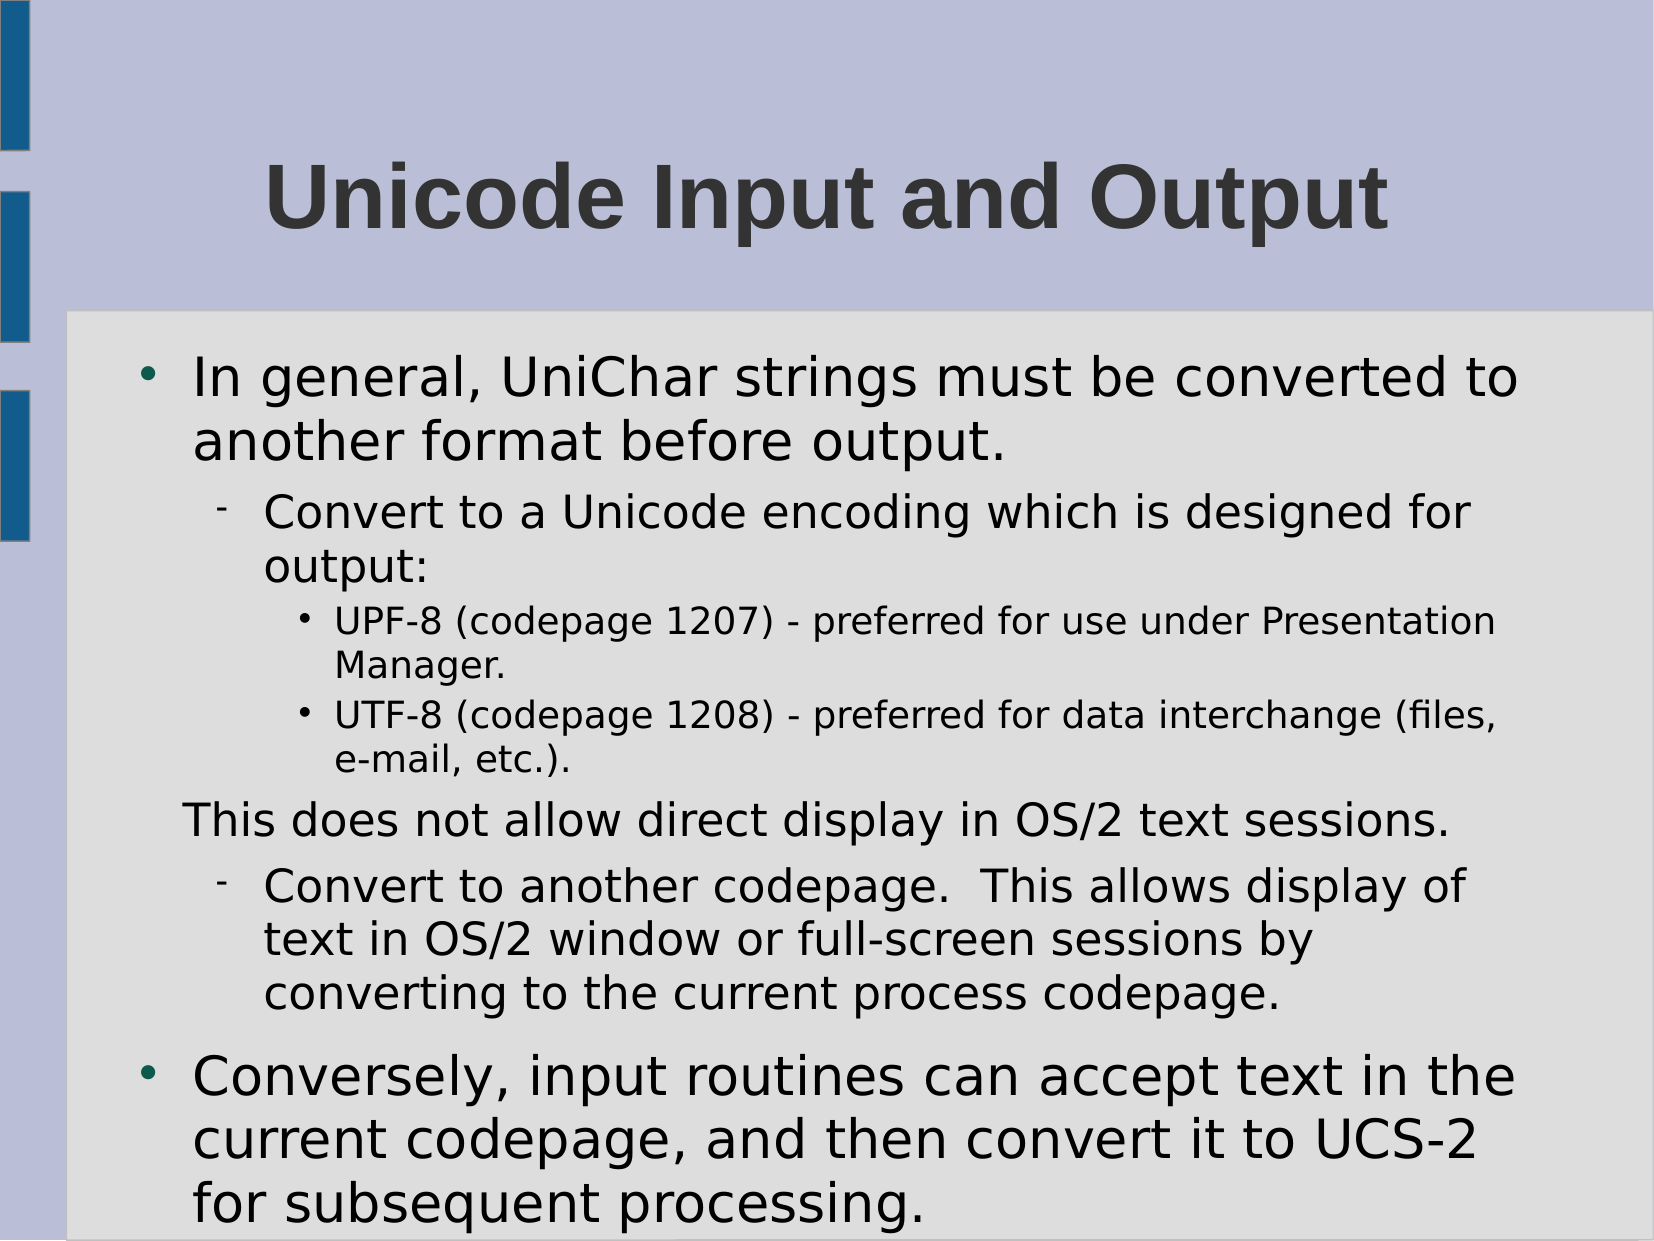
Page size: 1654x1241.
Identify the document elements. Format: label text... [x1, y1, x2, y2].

list In general, UniChar strings must be converted to another format before output. Convert to a Unicode encoding which is designed for output: UPF-8 (codepage 1207) - preferred for use under Presentation Manager. UTF-8 (codepage 1208) - preferred for data interchange (files, e-mail, etc.). This does not allow direct display in OS/2 text sessions. Convert to another codepage. This allows display of text in OS/2 window or full-screen sessions by converting to the current process codepage. Conversely, input routines can accept text in the current codepage, and then convert it to UCS-2 for subsequent processing. [121, 344, 1534, 1225]
title Unicode Input and Output [121, 91, 1534, 299]
